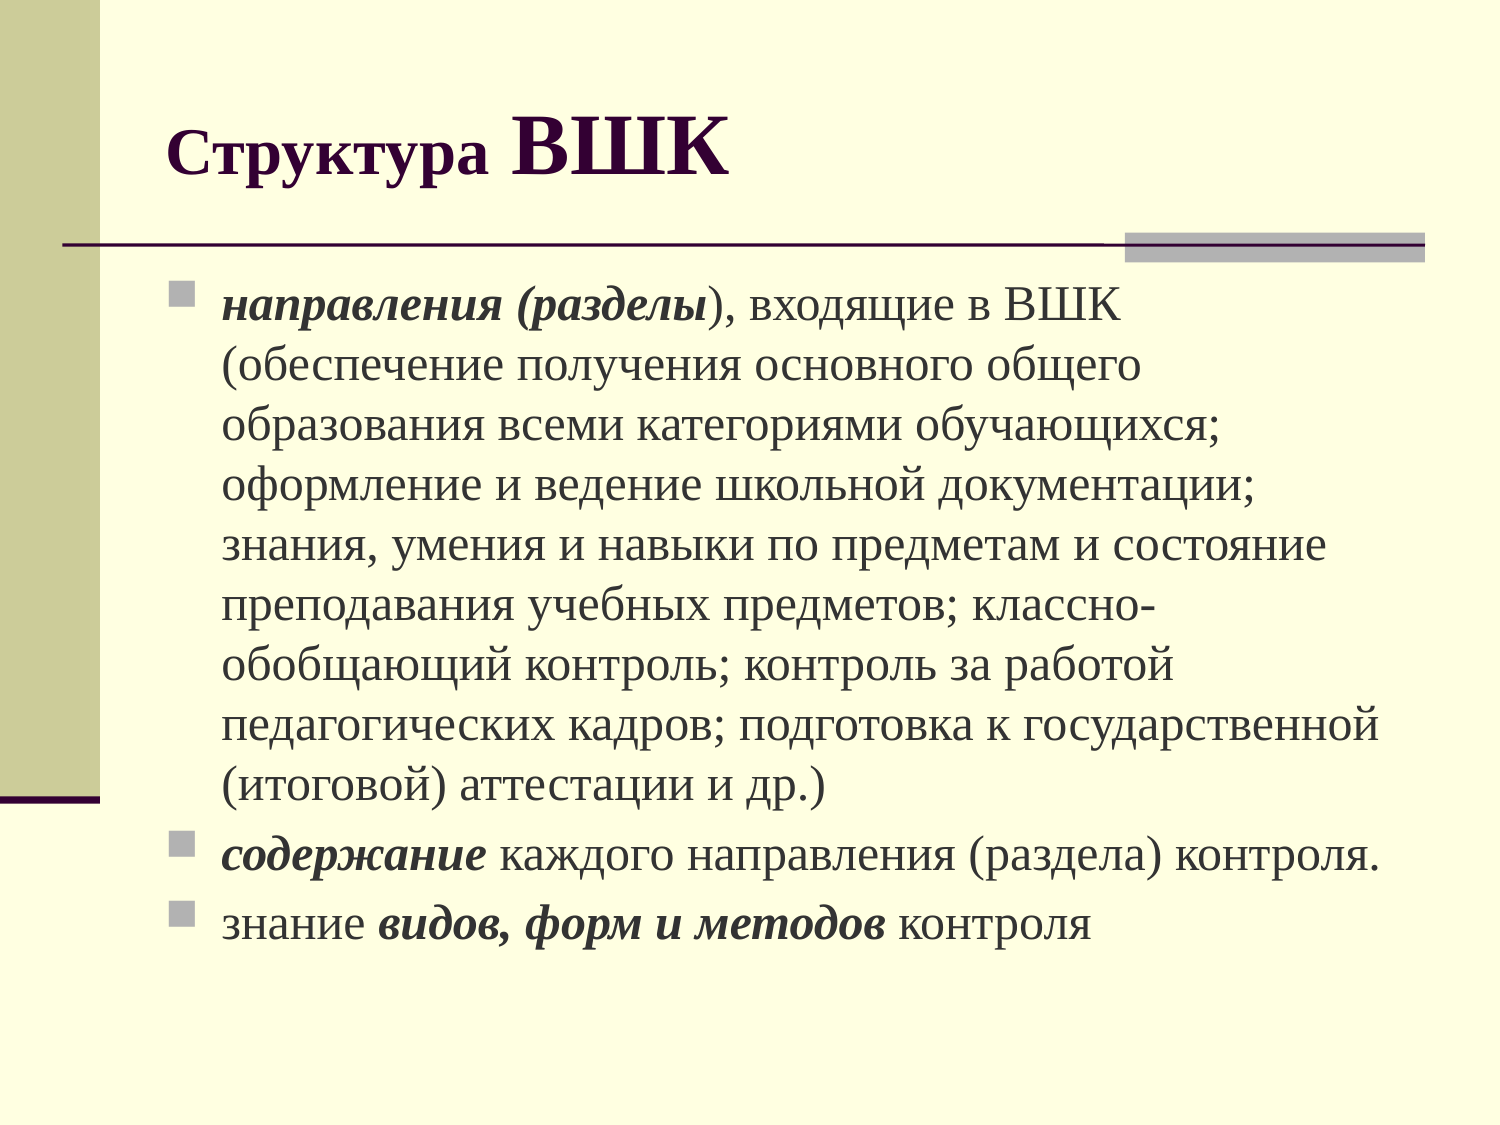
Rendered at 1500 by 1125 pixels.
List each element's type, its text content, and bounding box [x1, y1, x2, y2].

list направления (разделы), входящие в ВШК (обеспечение получения основного общего образования всеми категориями обучающихся; оформление и ведение школьной документации; знания, умения и навыки по предметам и состояние преподавания учебных предметов; классно-обобщающий контроль; контроль за работой педагогических кадров; подготовка к государственной (итоговой) аттестации и др.) содержание каждого направления (раздела) контроля. знание видов, форм и методов контроля [150, 262, 1425, 1006]
title Структура ВШК [150, 45, 1425, 234]
